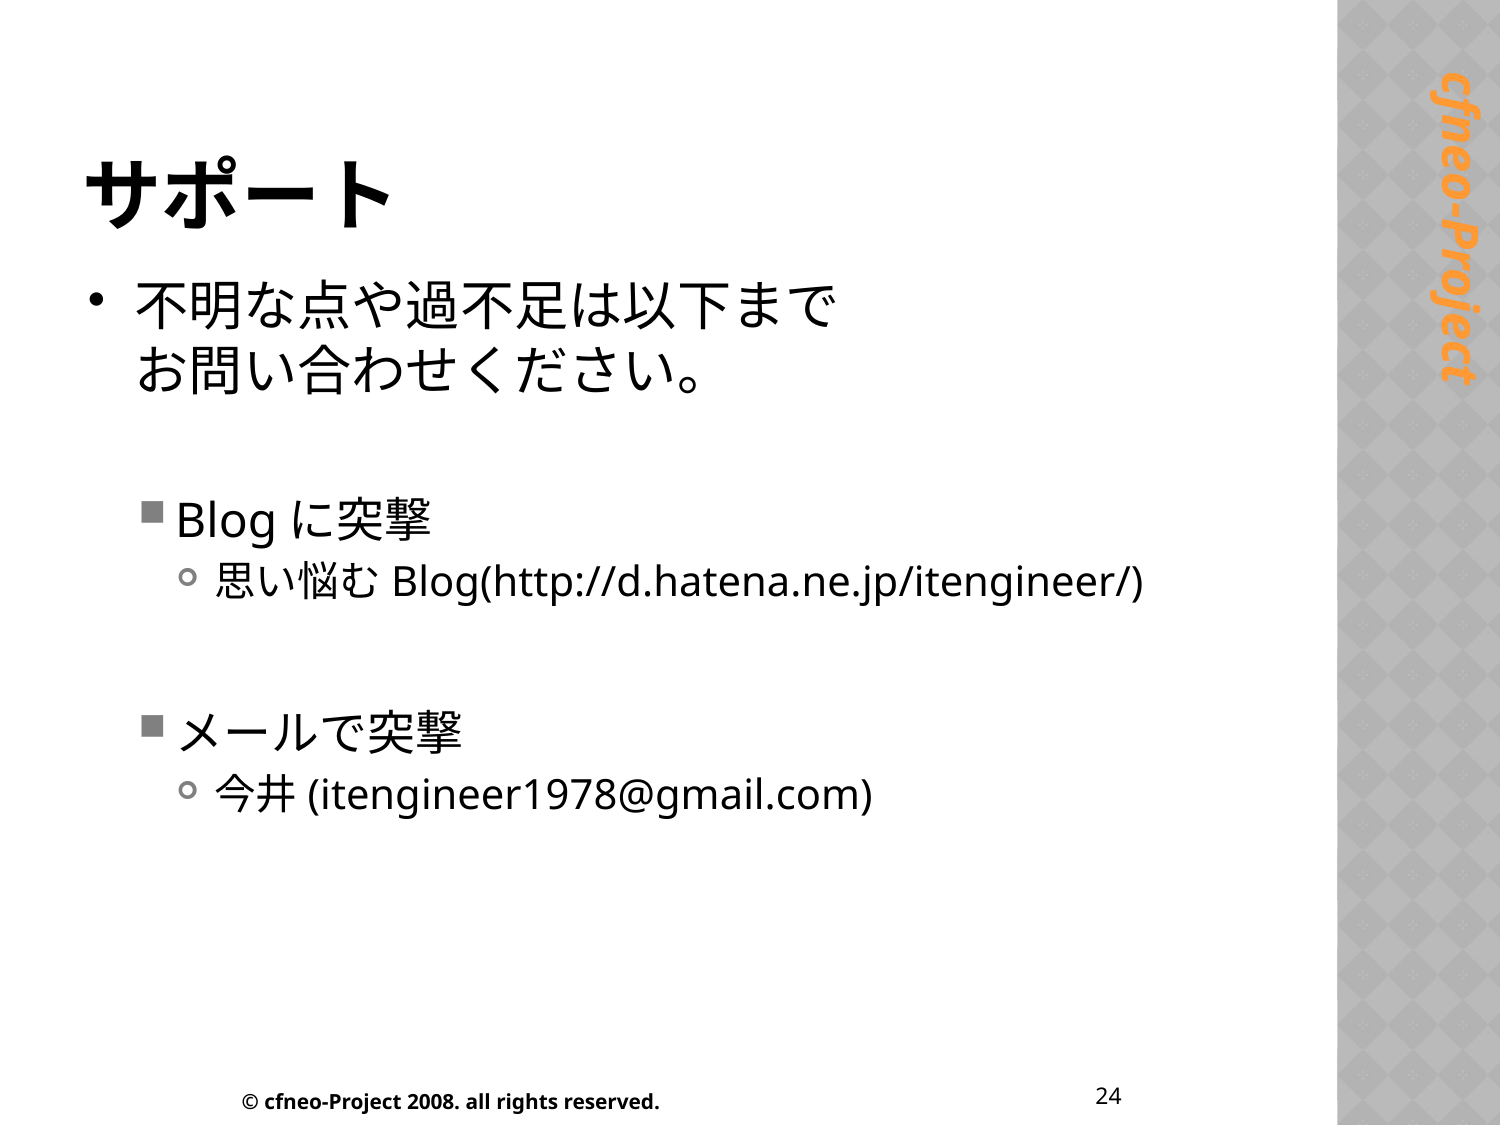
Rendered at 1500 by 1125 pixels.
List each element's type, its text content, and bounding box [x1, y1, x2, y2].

list 不明な点や過不足は以下まで お問い合わせください。 Blogに突撃 思い悩むBlog(http://d.hatena.ne.jp/itengineer/) メールで突撃 今井(itengineer1978@gmail.com) [75, 264, 1263, 1059]
title サポート [75, 52, 1263, 240]
footer © cfneo-Project 2008. all rights reserved. [75, 1075, 675, 1114]
slide_number 24 [1025, 1075, 1122, 1113]
